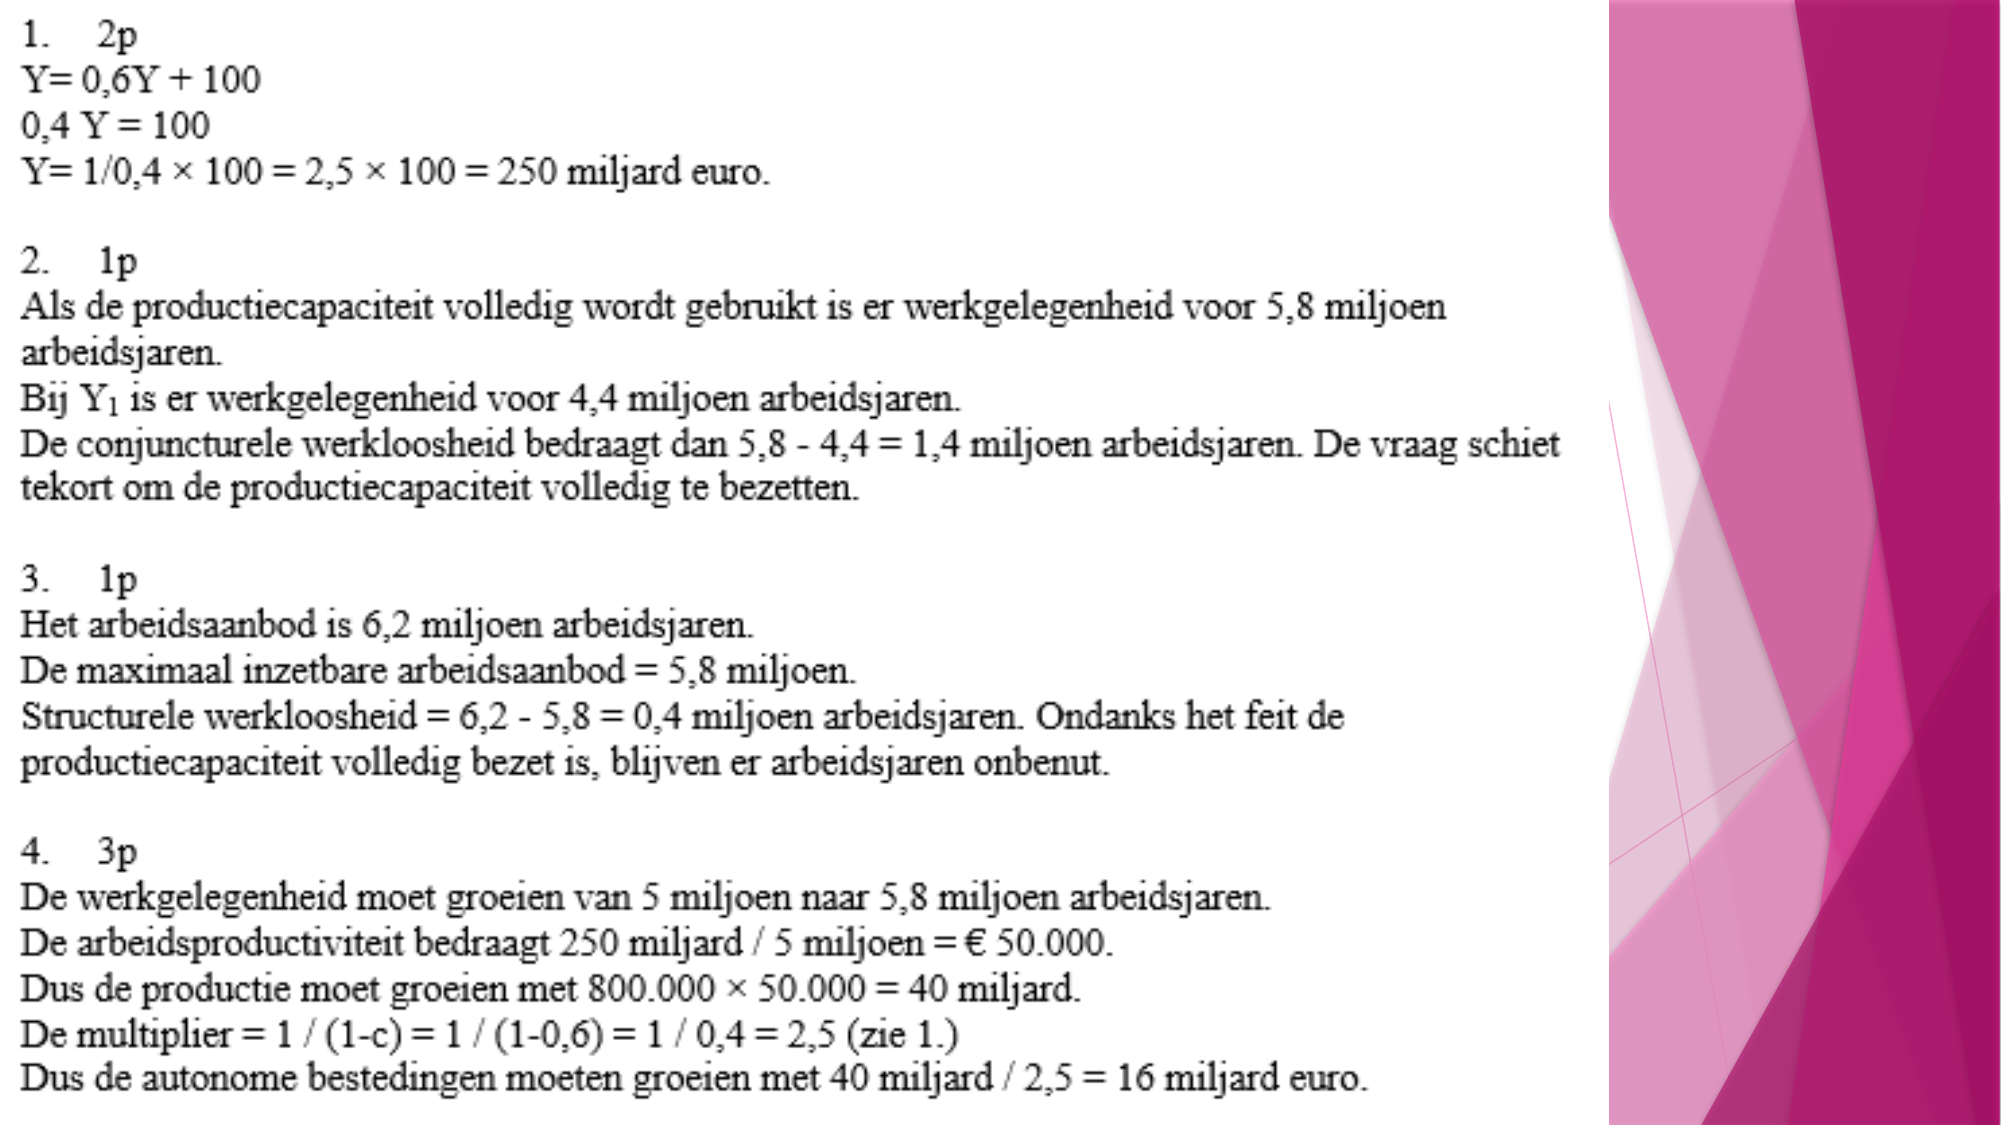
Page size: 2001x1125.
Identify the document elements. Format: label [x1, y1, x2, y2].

picture [0, 0, 1609, 1125]
